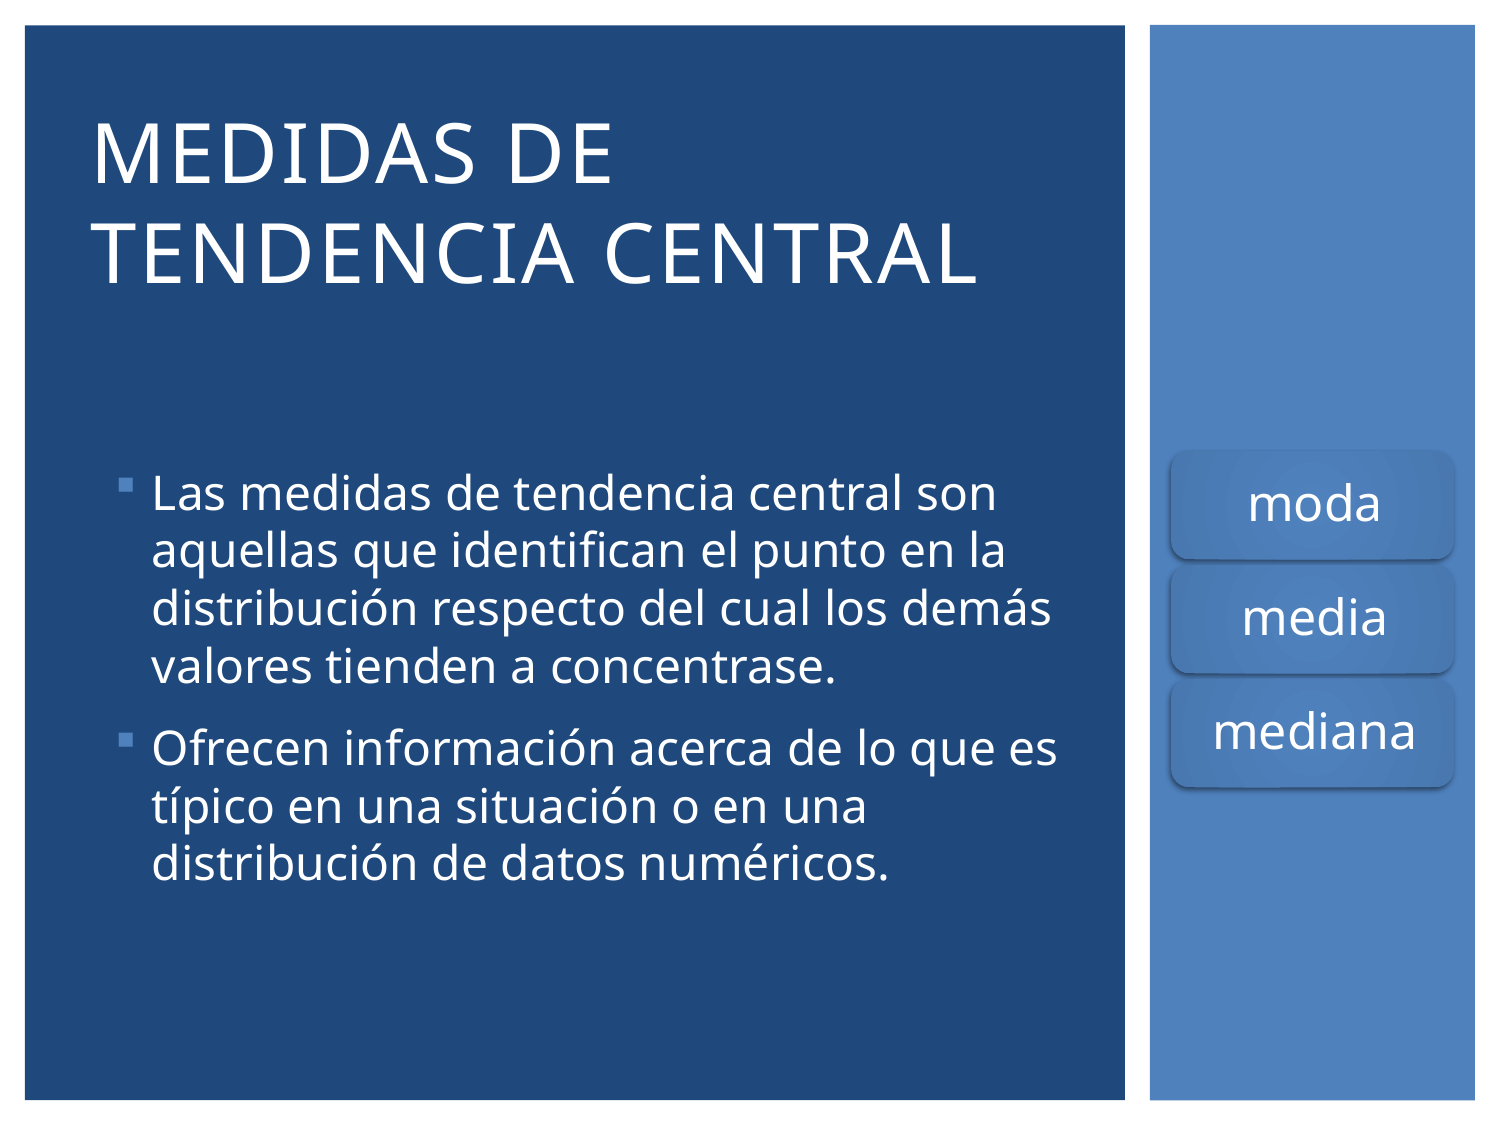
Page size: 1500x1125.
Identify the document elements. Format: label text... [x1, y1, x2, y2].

text_box Las medidas de tendencia central son aquellas que identifican el punto en la distribución respecto del cual los demás valores tienden a concentrase. Ofrecen información acerca de lo que es típico en una situación o en una distribución de datos numéricos. [99, 362, 1100, 1063]
title Medidas de tendencia central [75, 50, 1113, 350]
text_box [1049, 450, 1500, 788]
